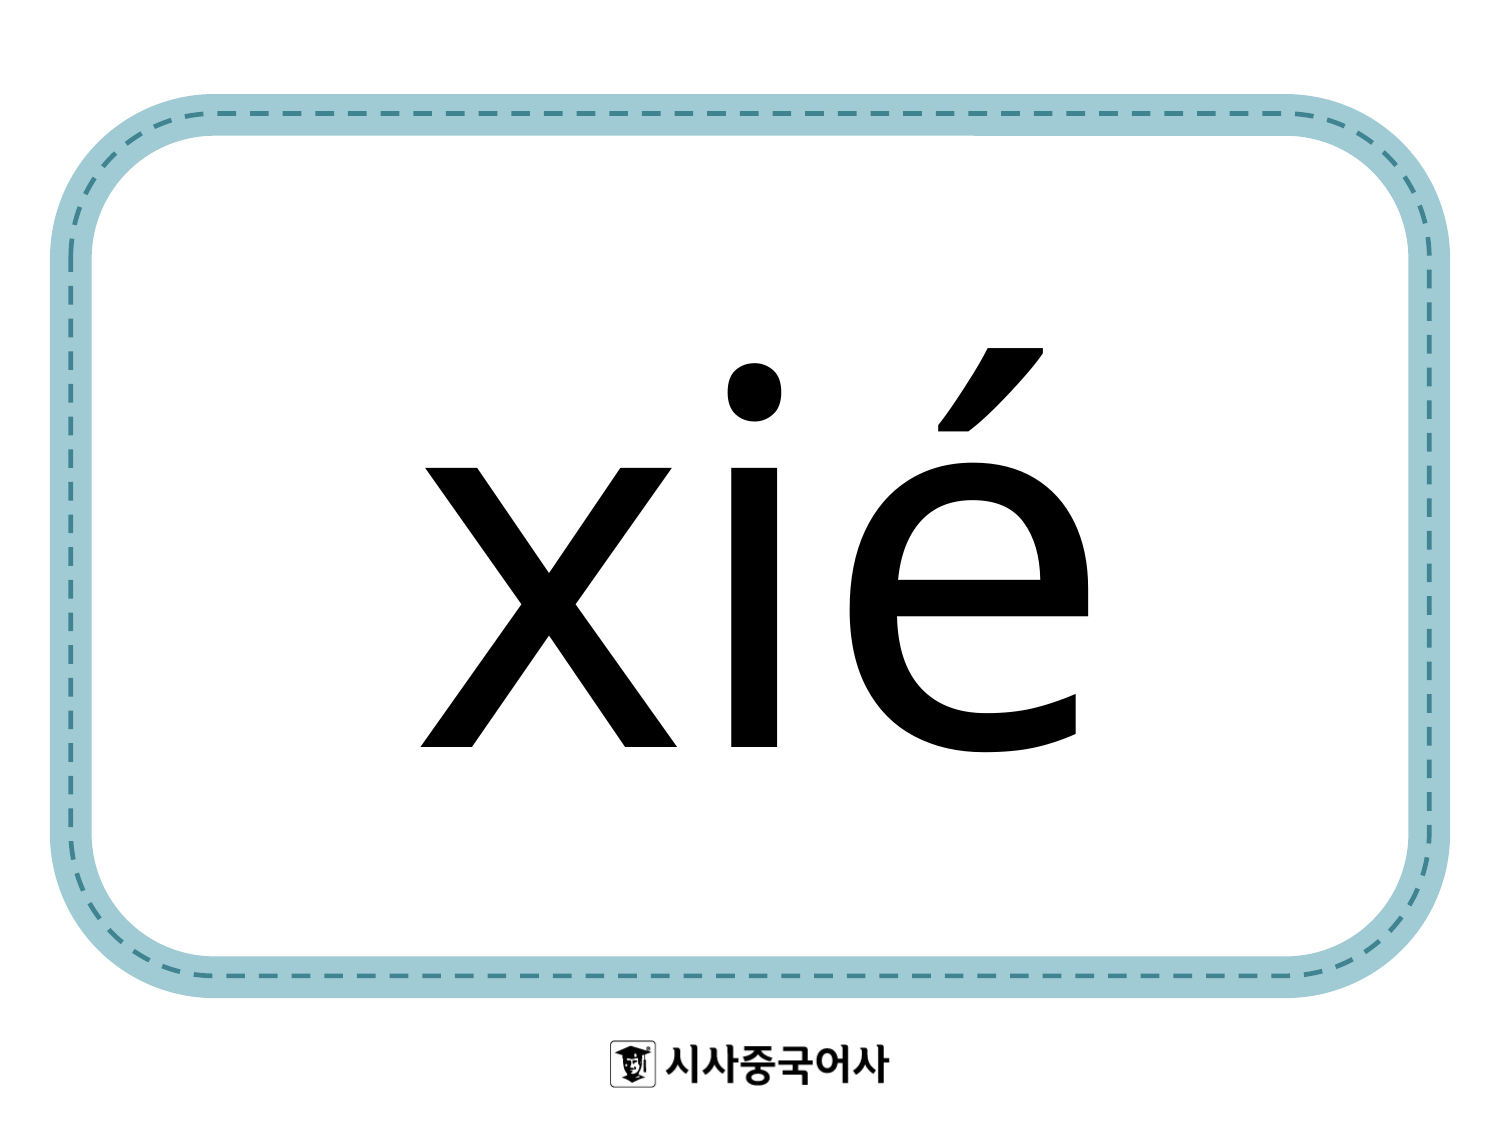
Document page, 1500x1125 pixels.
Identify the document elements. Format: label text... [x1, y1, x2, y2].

text_box xié [159, 208, 1368, 871]
picture [602, 1034, 898, 1094]
